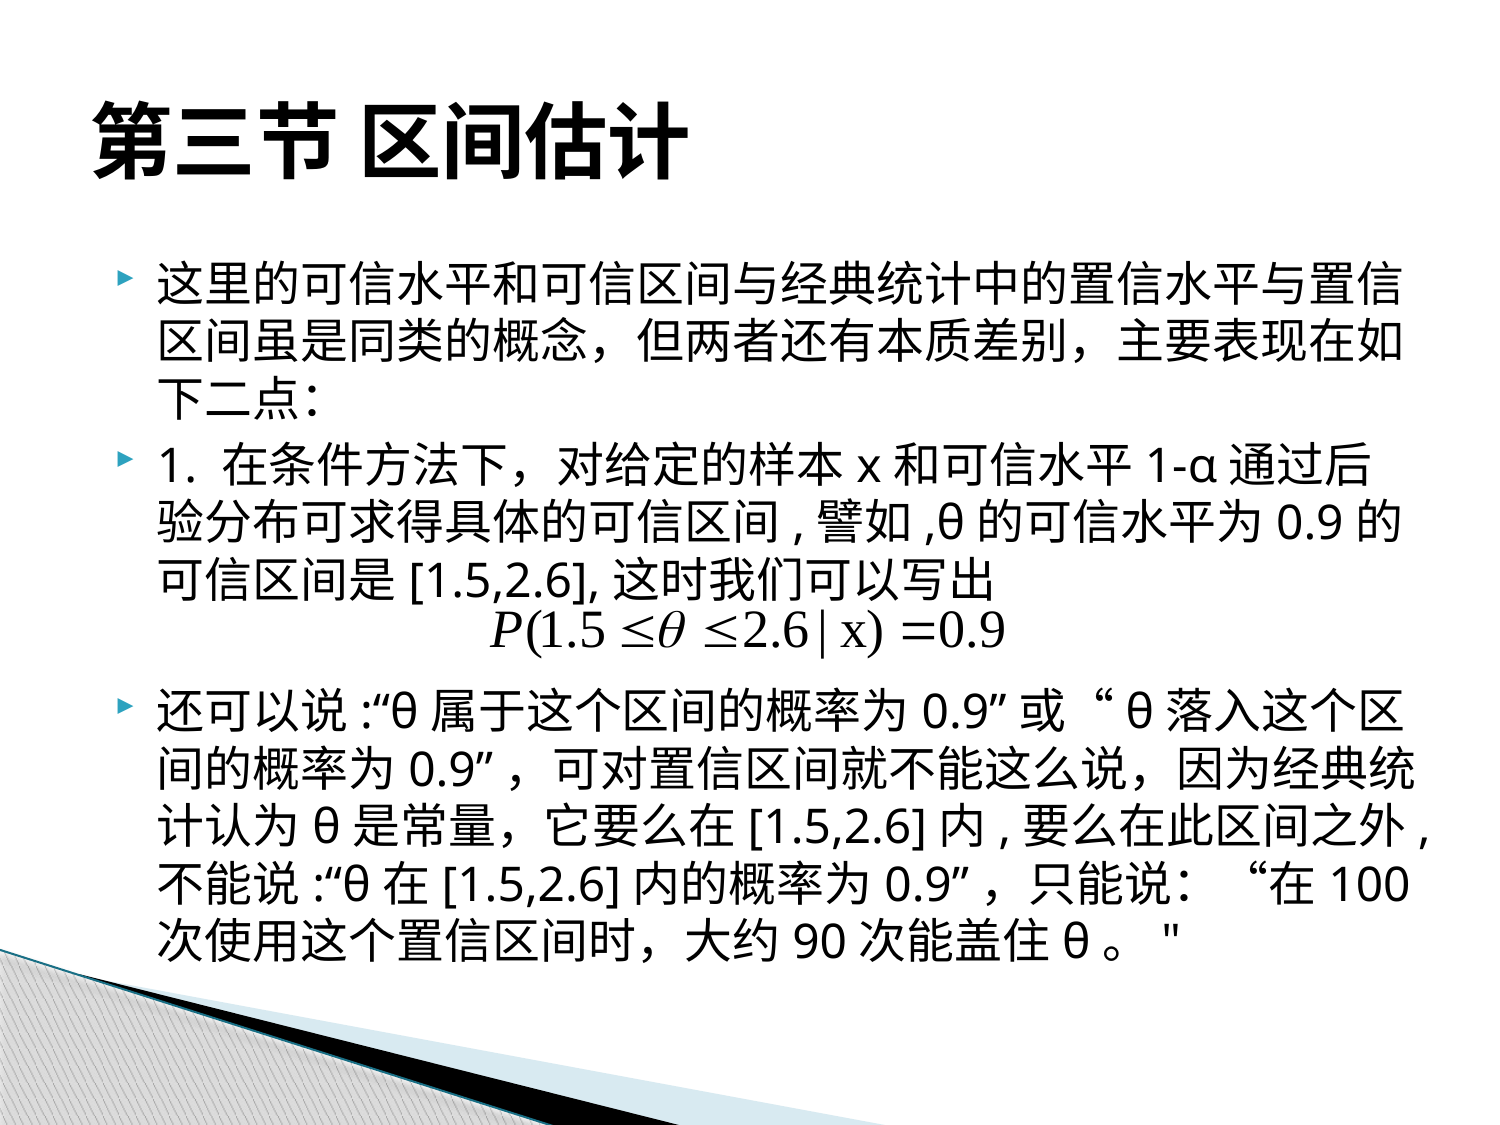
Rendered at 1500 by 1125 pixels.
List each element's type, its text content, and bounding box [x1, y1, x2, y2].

list 这里的可信水平和可信区间与经典统计中的置信水平与置信区间虽是同类的概念，但两者还有本质差别，主要表现在如下二点： 1. 在条件方法下，对给定的样本x和可信水平1-α通过后验分布可求得具体的可信区间,譬如,θ的可信水平为0.9的可信区间是[1.5,2.6],这时我们可以写出 还可以说:“θ属于这个区间的概率为0.9”或“θ落入这个区间的概率为0.9”，可对置信区间就不能这么说，因为经典统计认为θ是常量，它要么在[1.5,2.6]内,要么在此区间之外,不能说:“θ在[1.5,2.6]内的概率为0.9”，只能说：“在100次使用这个置信区间时，大约90次能盖住θ。" [82, 246, 1432, 989]
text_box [480, 597, 1017, 670]
title 第三节 区间估计 [75, 45, 1425, 233]
